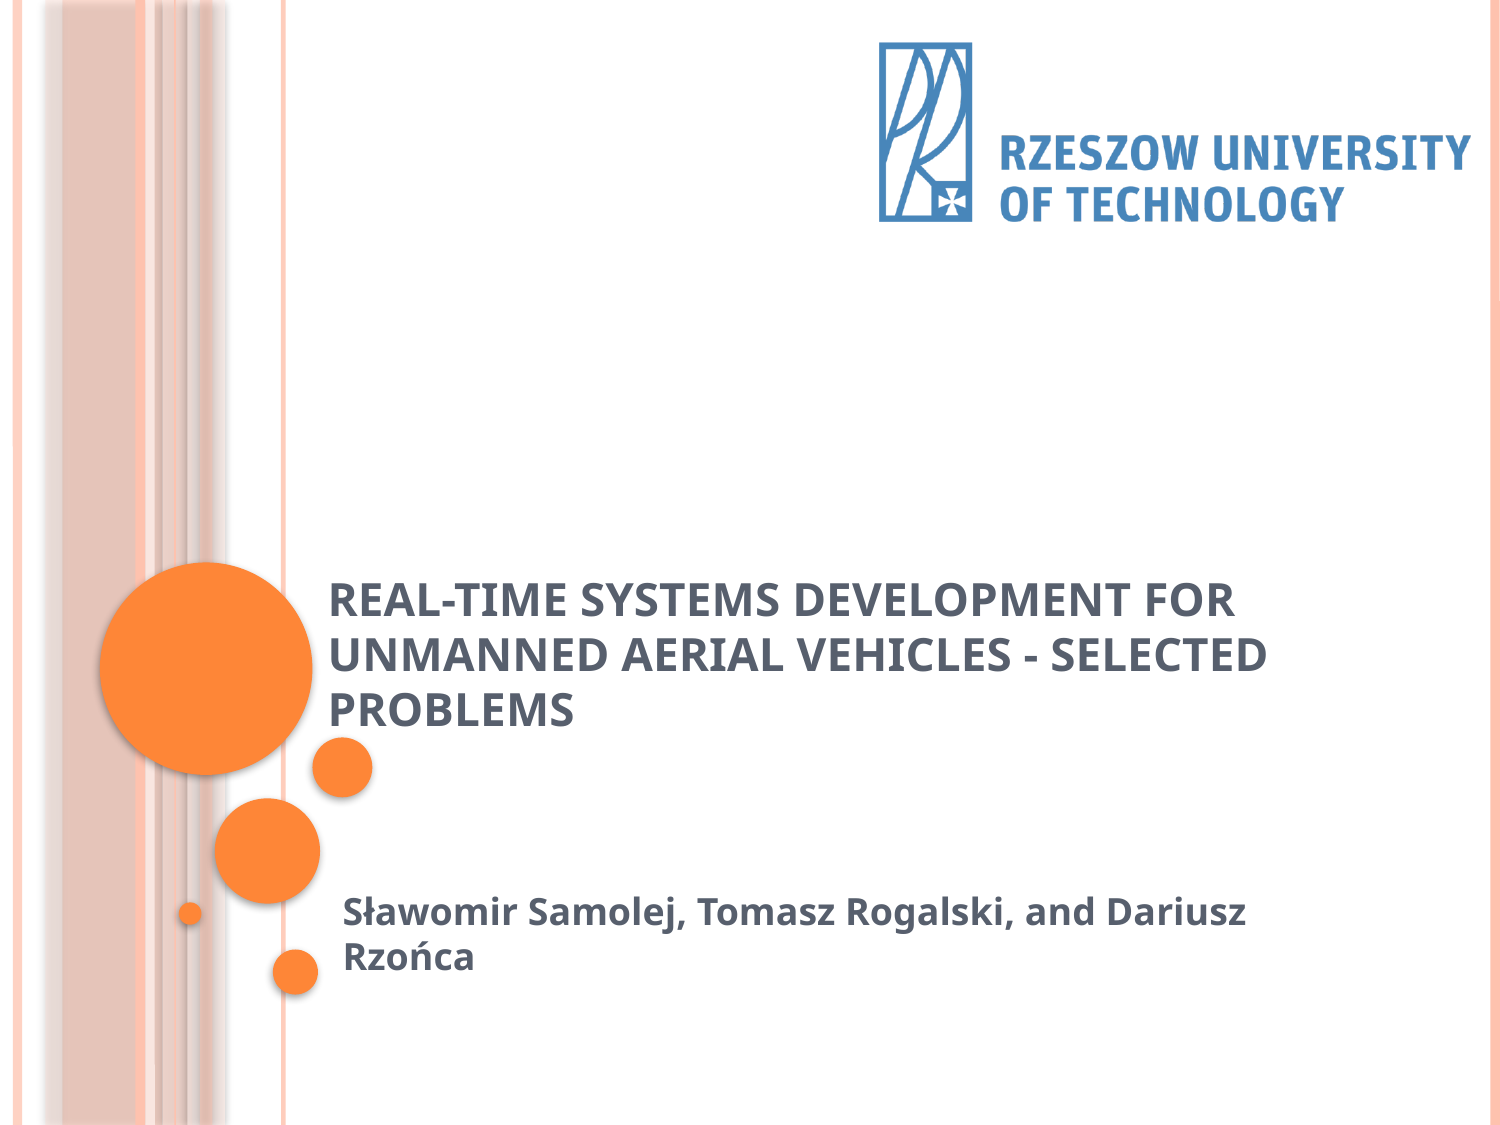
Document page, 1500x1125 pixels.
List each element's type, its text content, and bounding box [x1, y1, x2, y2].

title Real-Time Systems Development for Unmanned Aerial Vehicles - Selected Problems [312, 432, 1447, 744]
picture [879, 42, 1472, 223]
subtitle Sławomir Samolej, Tomasz Rogalski, and Dariusz Rzońca [327, 880, 1388, 953]
